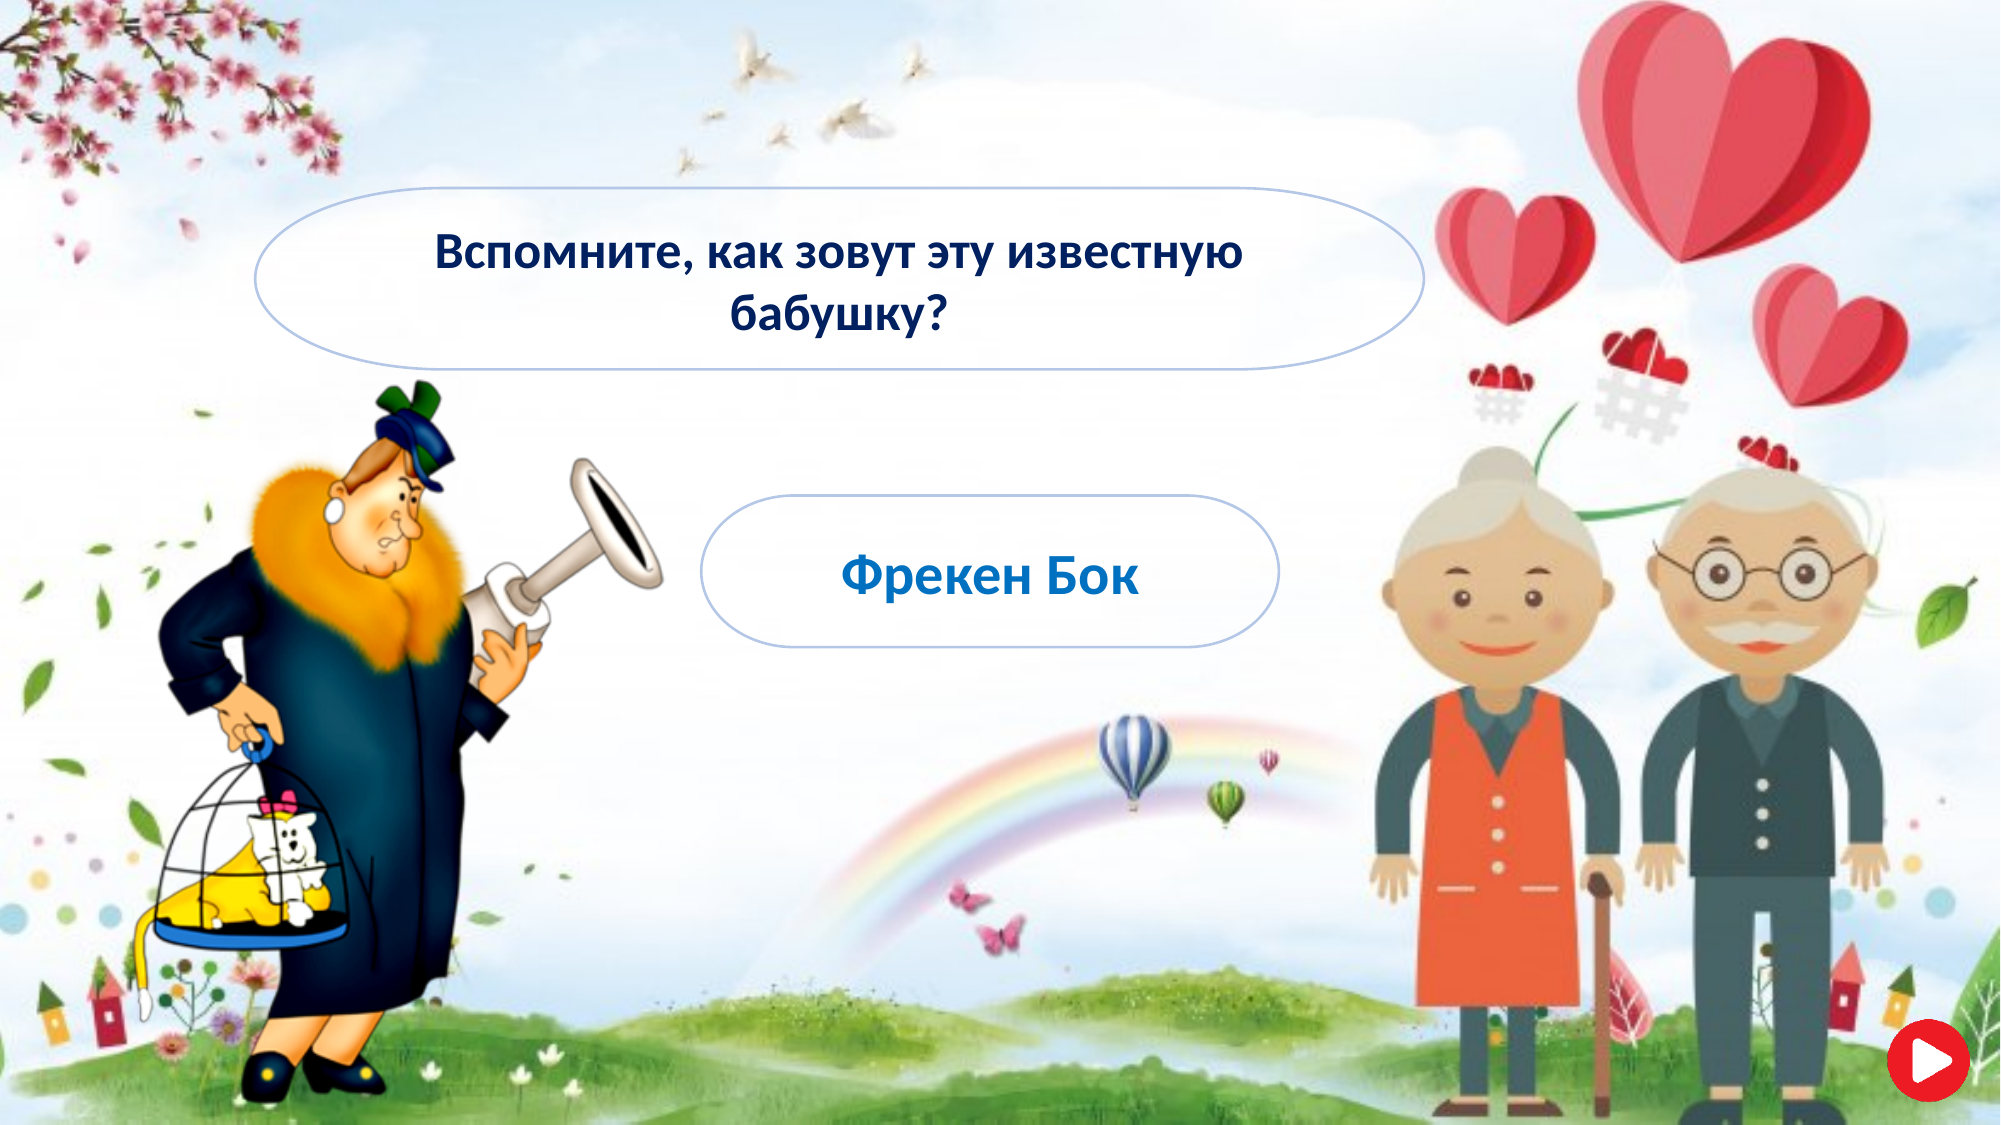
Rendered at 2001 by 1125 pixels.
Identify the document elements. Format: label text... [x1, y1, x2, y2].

text_box Фрекен Бок [700, 494, 1280, 649]
picture [0, 0, 2001, 1125]
text_box Вспомните, как зовут эту известную бабушку? [254, 186, 1425, 371]
